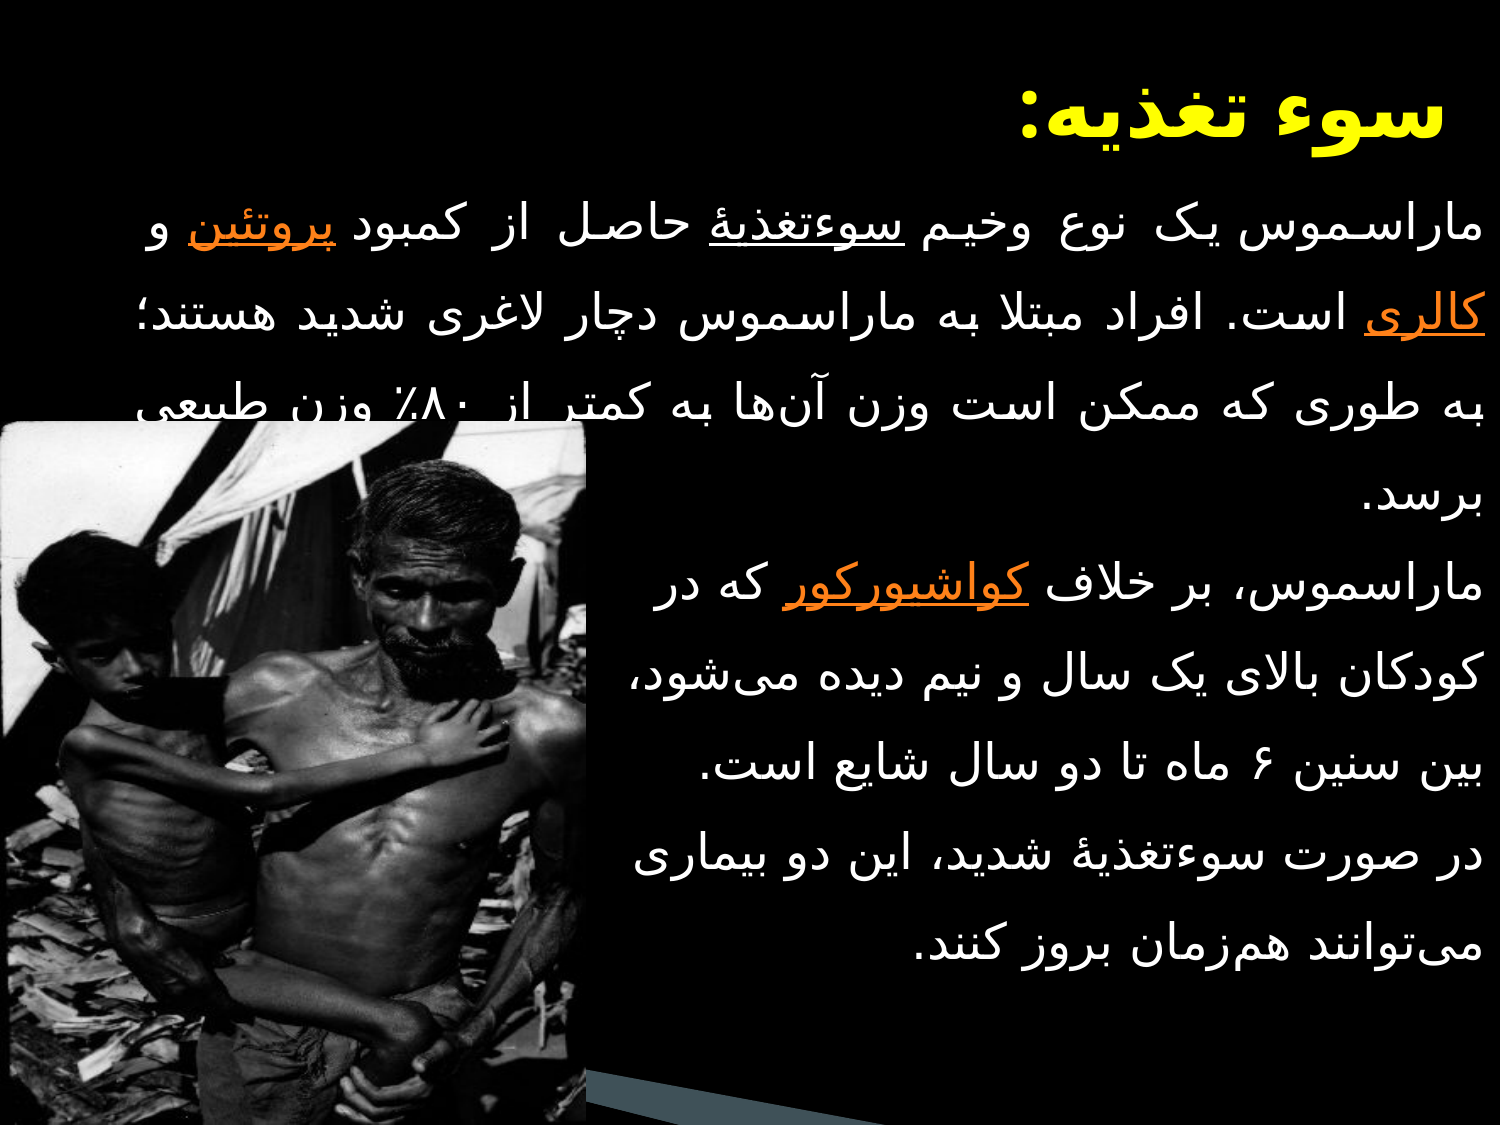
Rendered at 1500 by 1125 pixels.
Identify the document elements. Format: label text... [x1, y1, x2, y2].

text_box سوء تغذیه: [984, 46, 1465, 162]
picture [0, 421, 587, 1125]
text_box ماراسموس یک نوع وخیم سوءتغذیهٔ حاصل از کمبود پروتئین و کالری است. افراد مبتلا به ماراسموس دچار لاغری شدید هستند؛ به طوری که ممکن است وزن آن‌ها به کمتر از ۸۰٪ وزن طبیعی برسد. ماراسموس، بر خلاف کواشیورکور که در کودکان بالای یک سال و نیم دیده می‌شود، بین سنین ۶ ماه تا دو سال شایع است. در صورت سوءتغذیهٔ شدید، این دو بیماری می‌توانند هم‌زمان بروز کنند. [117, 152, 1500, 978]
